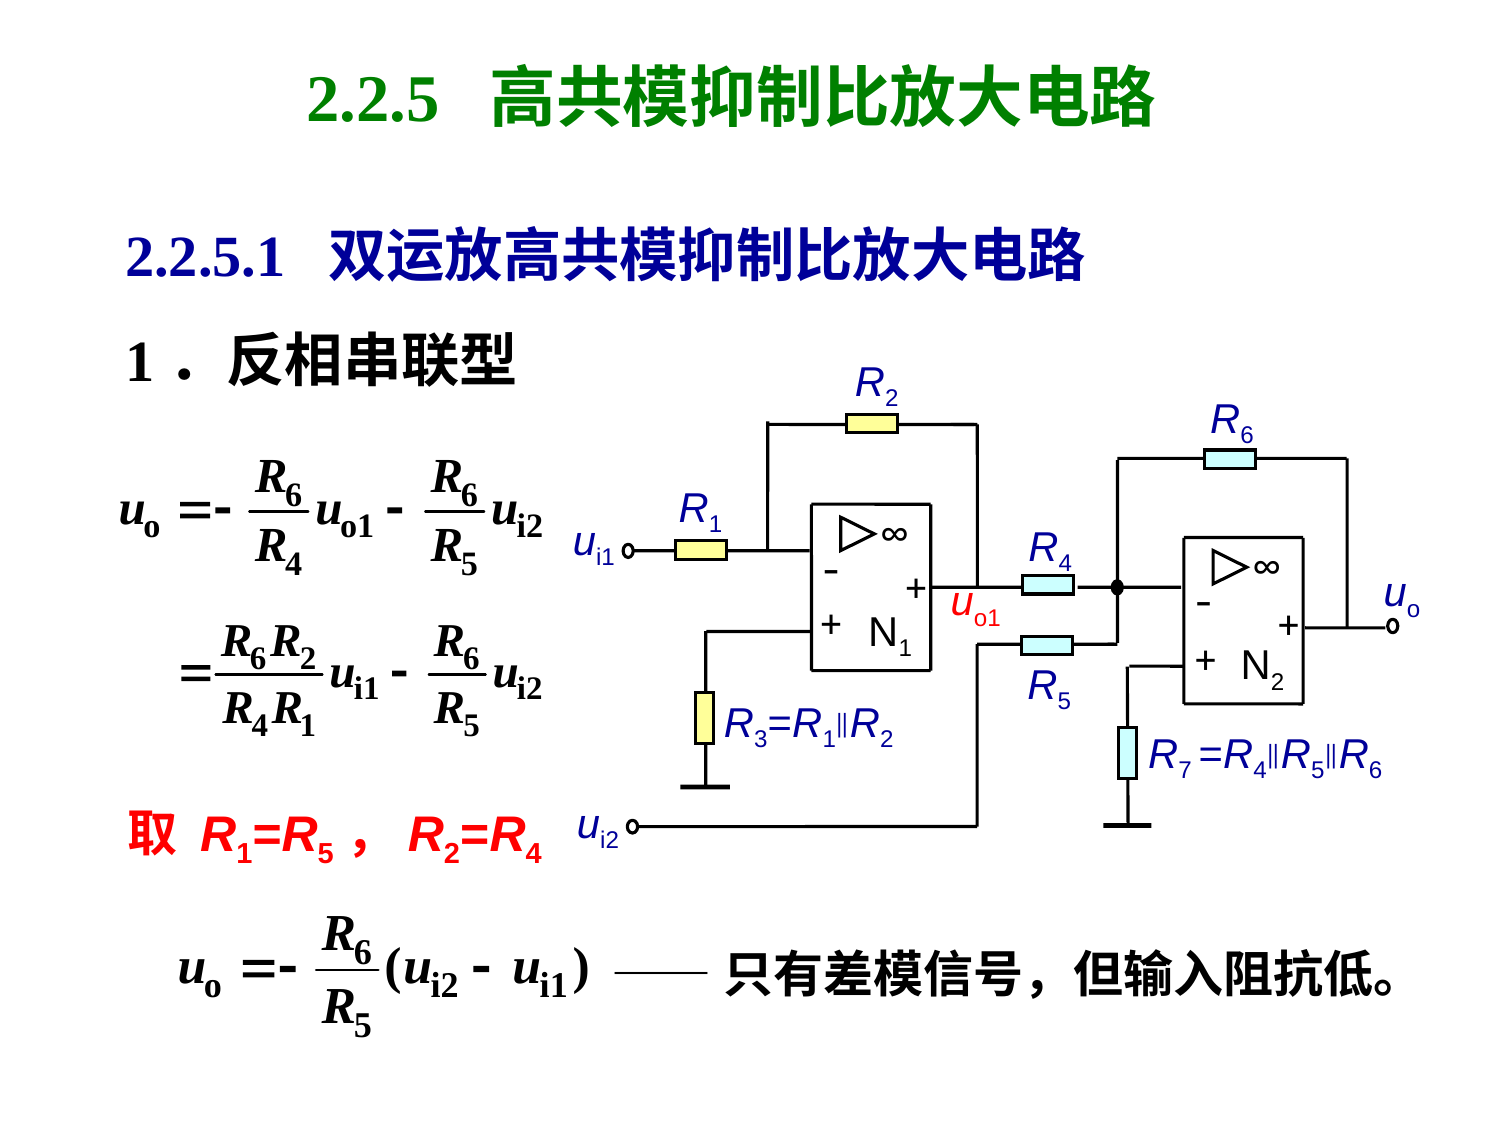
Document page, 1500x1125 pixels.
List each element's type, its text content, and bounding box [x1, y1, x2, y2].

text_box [111, 443, 550, 585]
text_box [170, 609, 550, 745]
text_box 取 R1=R5，R2=R4 [112, 786, 567, 877]
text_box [572, 354, 1500, 880]
list 2.2.5.1 双运放高共模抑制比放大电路 1．反相串联型 [109, 196, 1441, 445]
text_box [170, 898, 1471, 1048]
title 2.2.5 高共模抑制比放大电路 [40, 21, 1381, 138]
